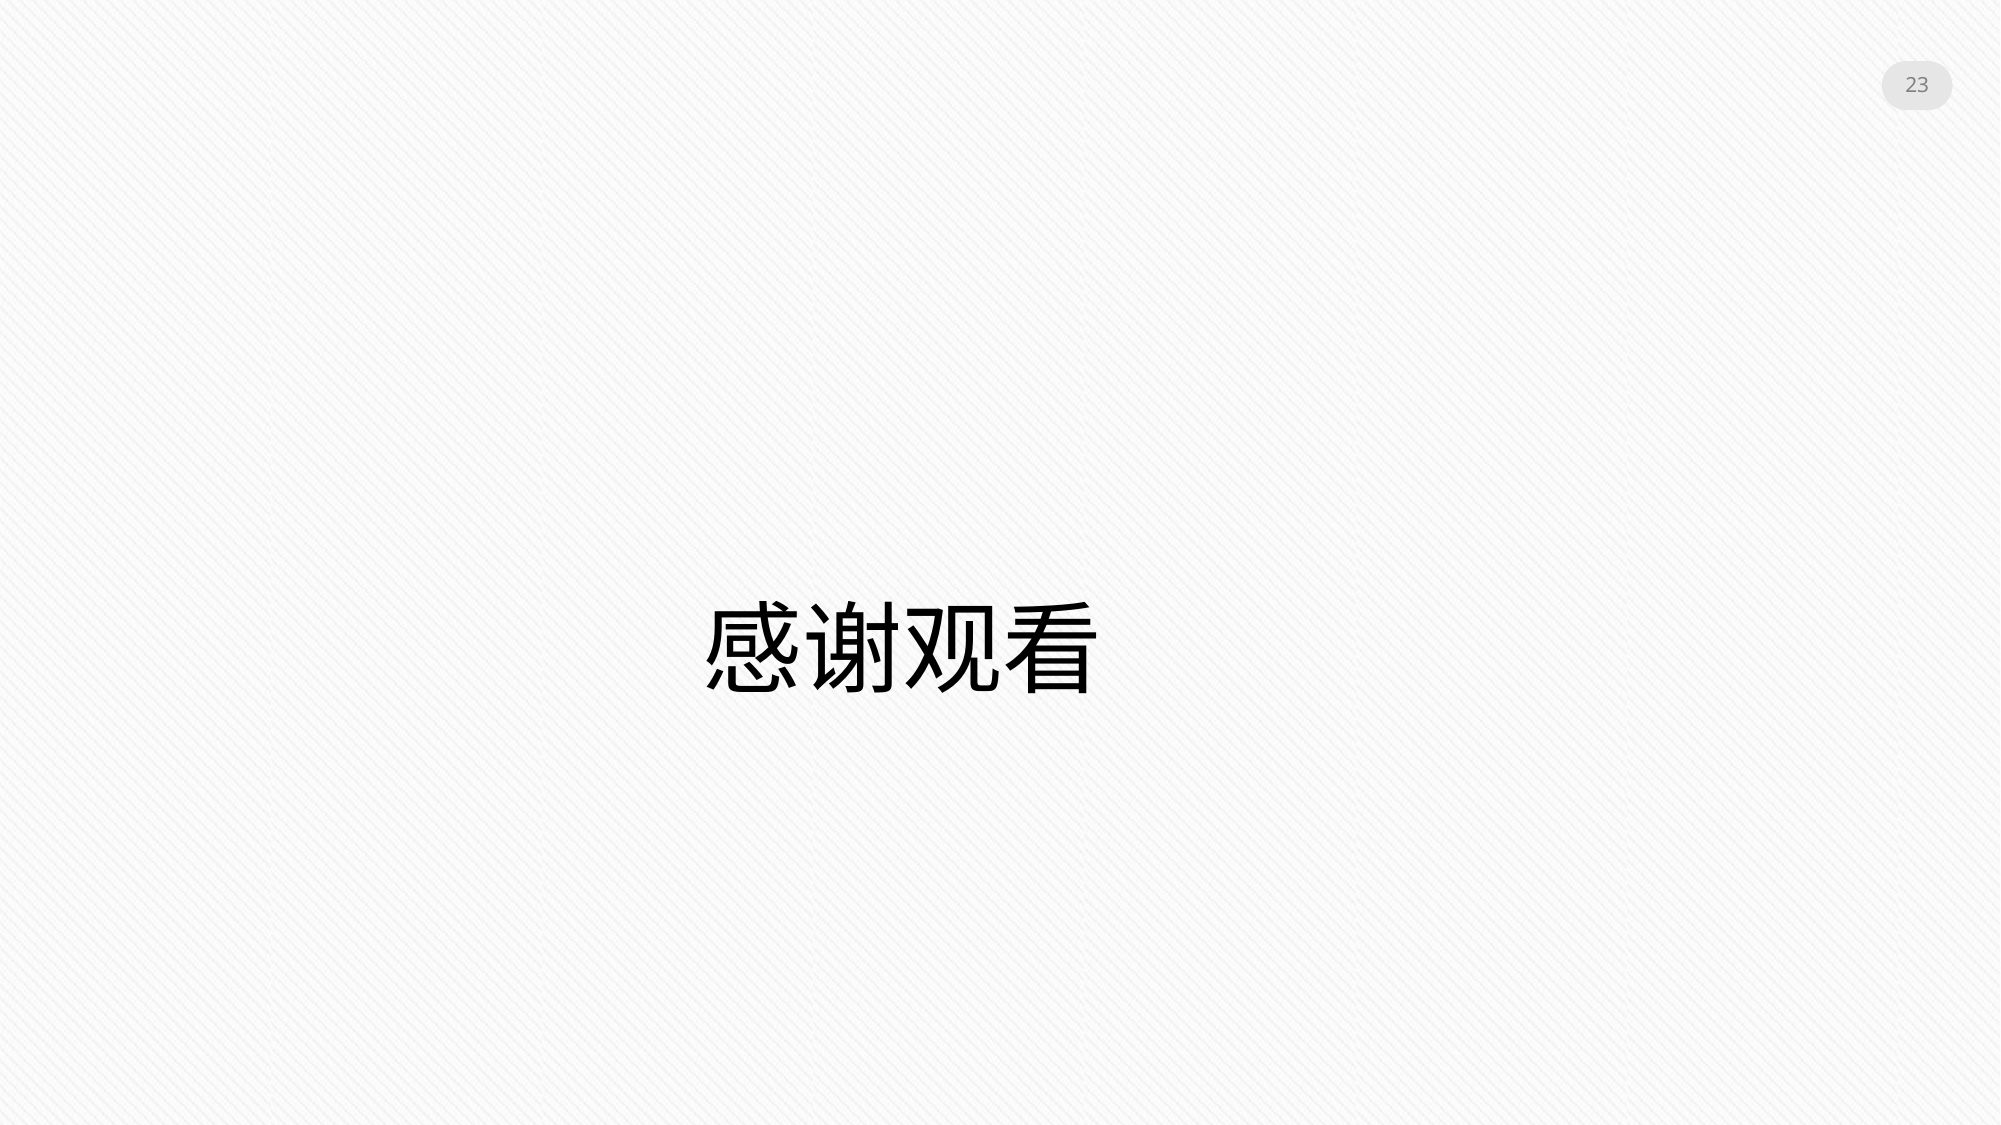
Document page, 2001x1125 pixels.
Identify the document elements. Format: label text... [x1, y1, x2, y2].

slide_number 23 [1881, 53, 1953, 118]
text_box 感谢观看 [687, 577, 1227, 713]
picture [0, 0, 2001, 1125]
